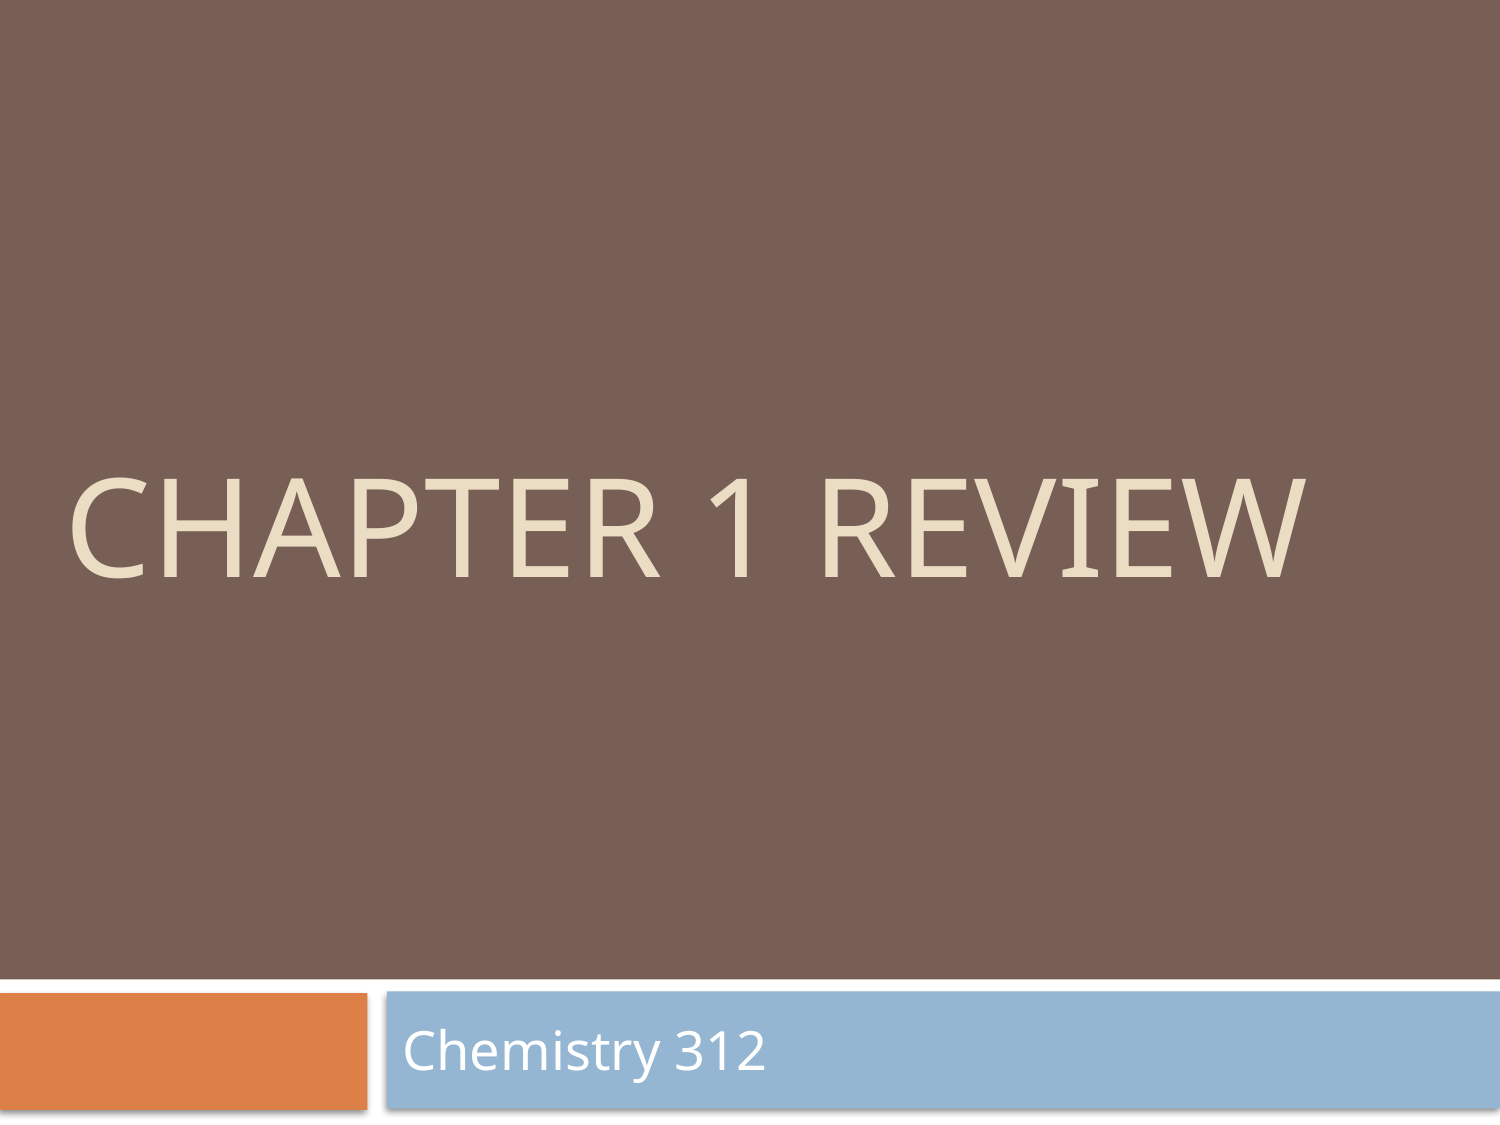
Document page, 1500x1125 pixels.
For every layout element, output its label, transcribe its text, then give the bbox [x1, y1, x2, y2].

title Chapter 1 Review [50, 207, 1463, 613]
subtitle Chemistry 312 [387, 992, 1488, 1105]
